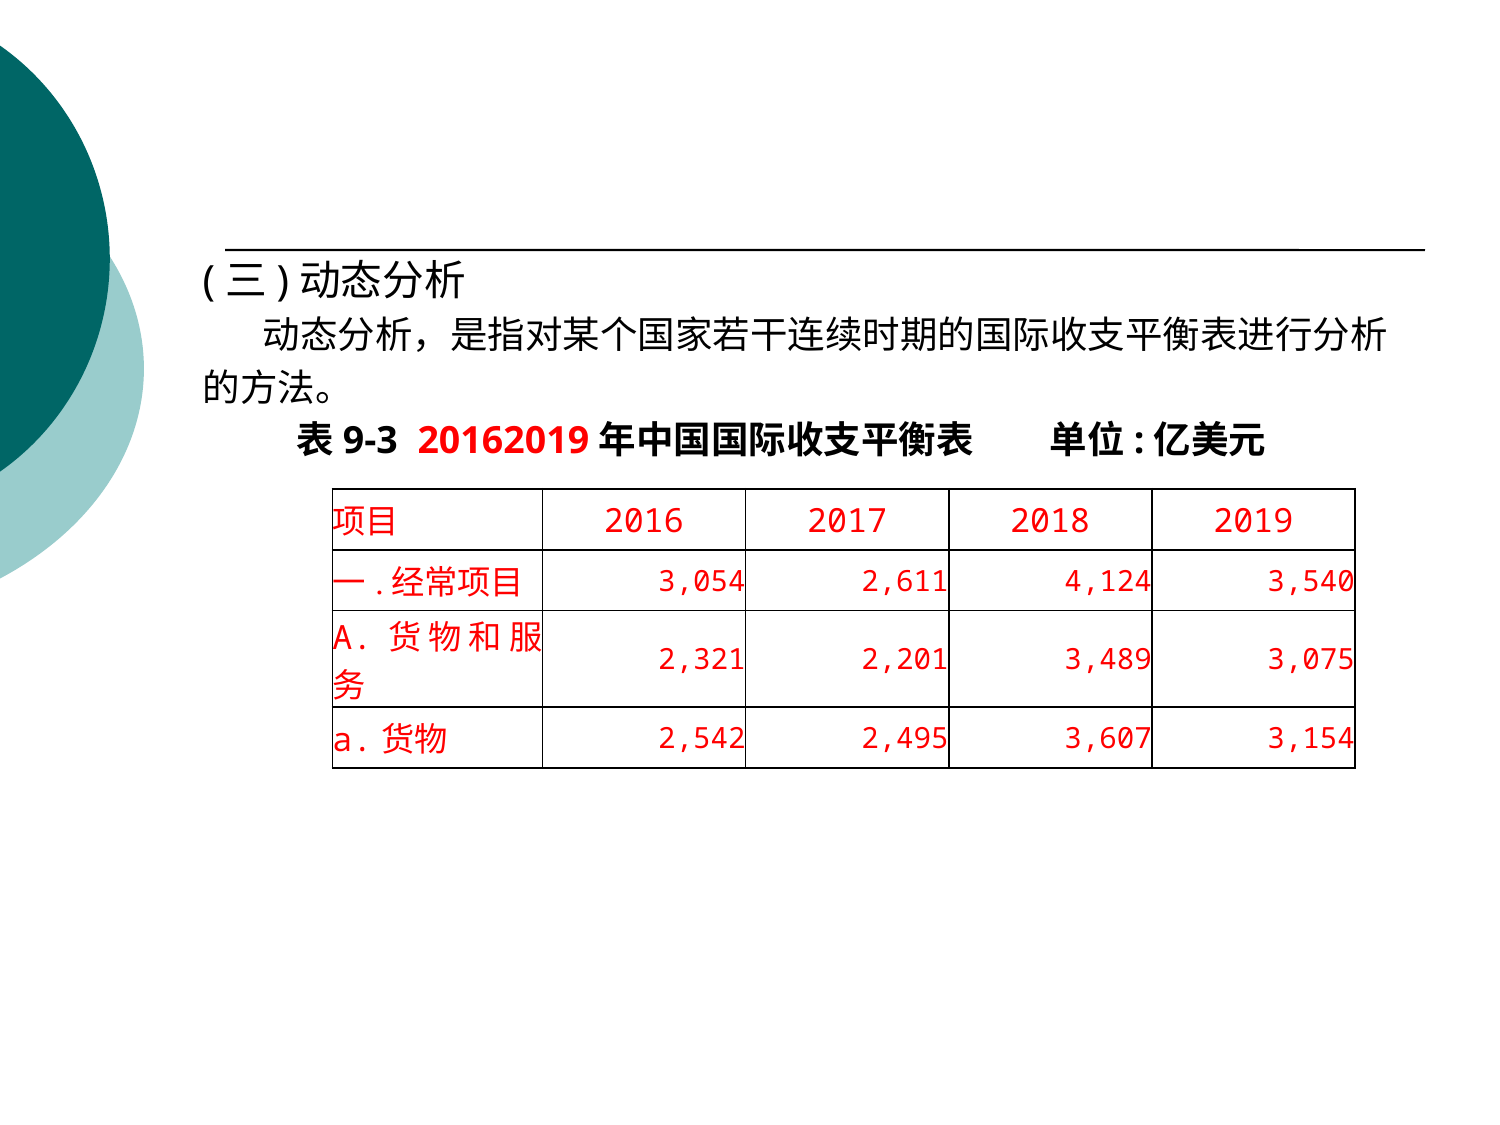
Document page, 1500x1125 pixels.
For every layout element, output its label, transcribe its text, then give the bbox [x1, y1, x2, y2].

table_cell 2,542 [543, 708, 745, 767]
table_cell 2,495 [746, 708, 948, 767]
table_cell 3,489 [950, 611, 1151, 706]
list (三)动态分析 动态分析，是指对某个国家若干连续时期的国际收支平衡表进行分析 的方法。 表9-3 20162019年中国国际收支平衡表 单位:亿美元 [187, 245, 1435, 480]
table_cell 3,075 [1153, 611, 1354, 706]
table_header 2016 [543, 490, 745, 549]
table_header 2018 [950, 490, 1151, 549]
table_cell 4,124 [950, 551, 1151, 610]
table_header 2019 [1153, 490, 1354, 549]
table_header 2017 [746, 490, 948, 549]
table_cell 3,540 [1153, 551, 1354, 610]
table_cell 2,321 [543, 611, 745, 706]
table_cell 3,154 [1153, 708, 1354, 767]
table_cell 一.经常项目 [333, 551, 542, 610]
table_cell a.货物 [333, 708, 542, 767]
table_header 项目 [333, 490, 542, 549]
table_cell 2,611 [746, 551, 948, 610]
table_cell 3,607 [950, 708, 1151, 767]
table_cell 3,054 [543, 551, 745, 610]
table_cell A.货物和服务 [333, 611, 542, 706]
table_cell 2,201 [746, 611, 948, 706]
